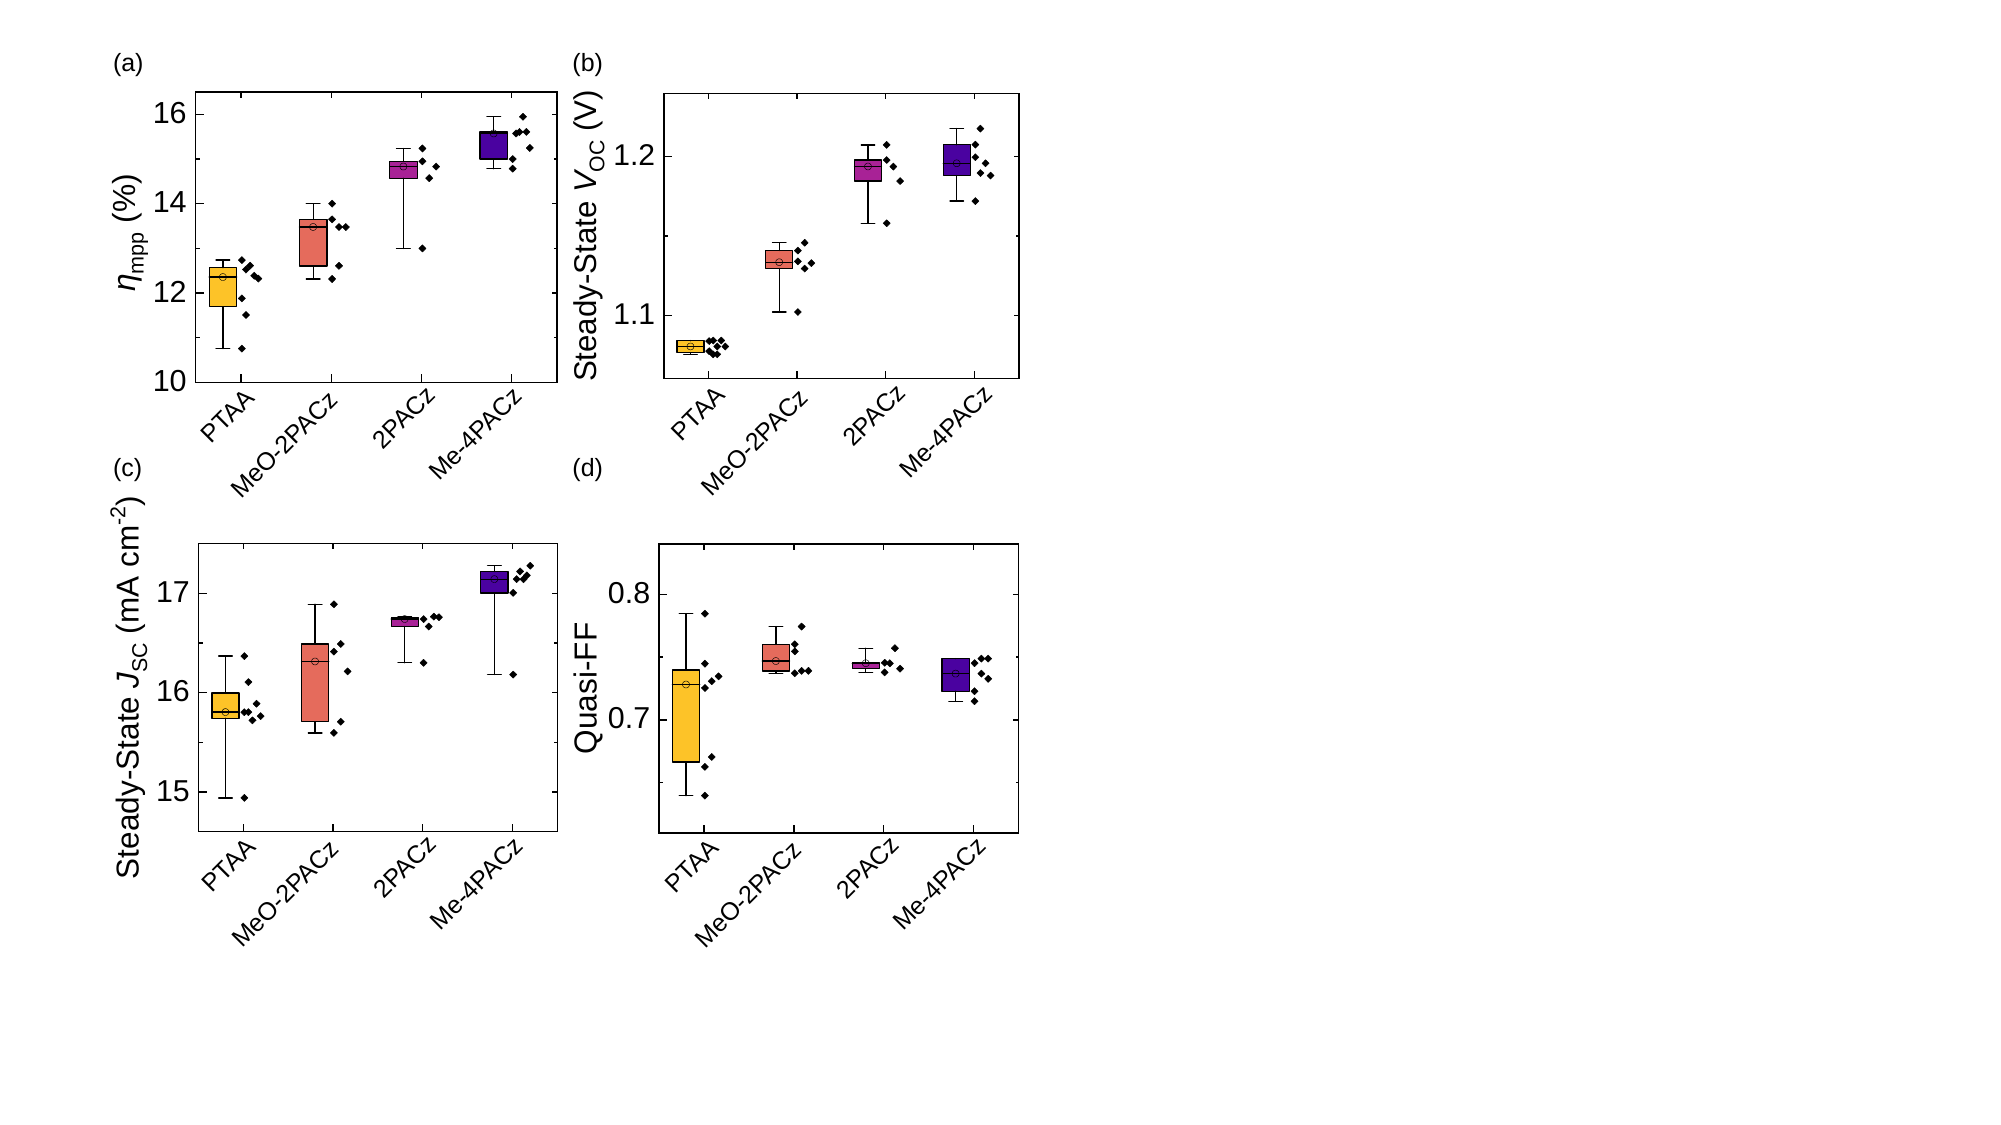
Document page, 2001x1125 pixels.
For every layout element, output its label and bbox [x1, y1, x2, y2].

text_box [84, 38, 1043, 913]
